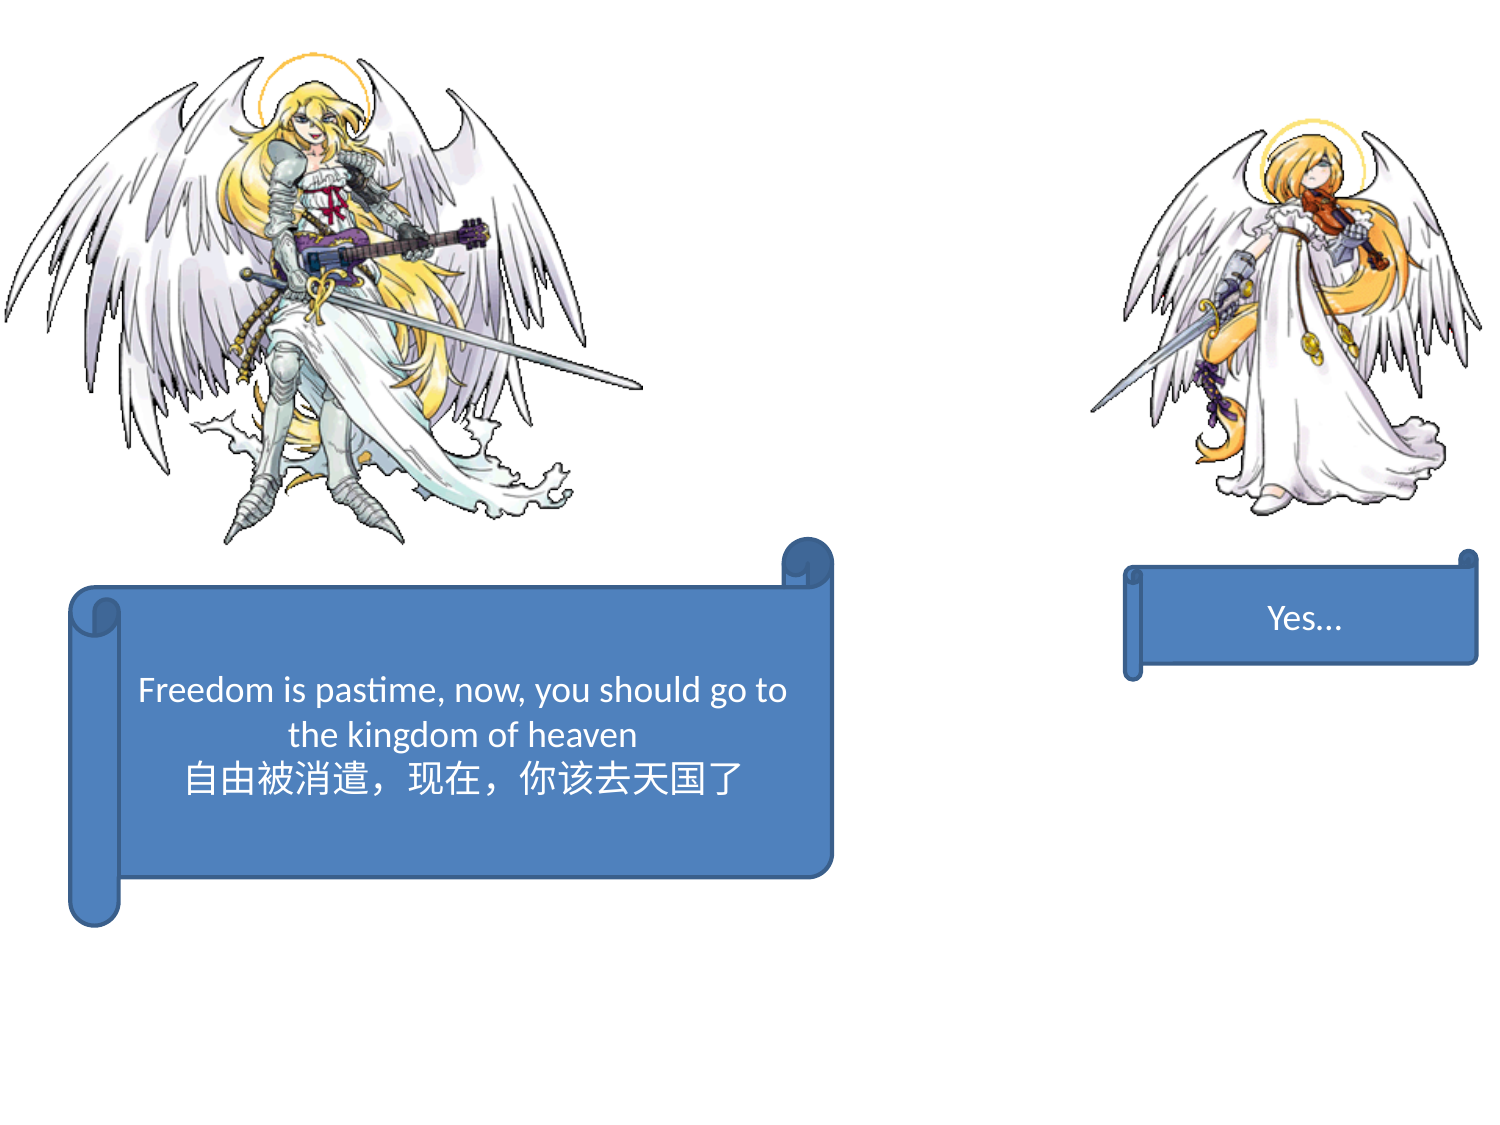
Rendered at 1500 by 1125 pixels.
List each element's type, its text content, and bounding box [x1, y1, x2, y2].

text_box Freedom is pastime, now, you should go to the kingdom of heaven 自由被消遣，现在，你该去天国了 [68, 536, 835, 928]
picture [1089, 116, 1484, 518]
text_box Yes… [1122, 548, 1479, 682]
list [0, 46, 643, 548]
